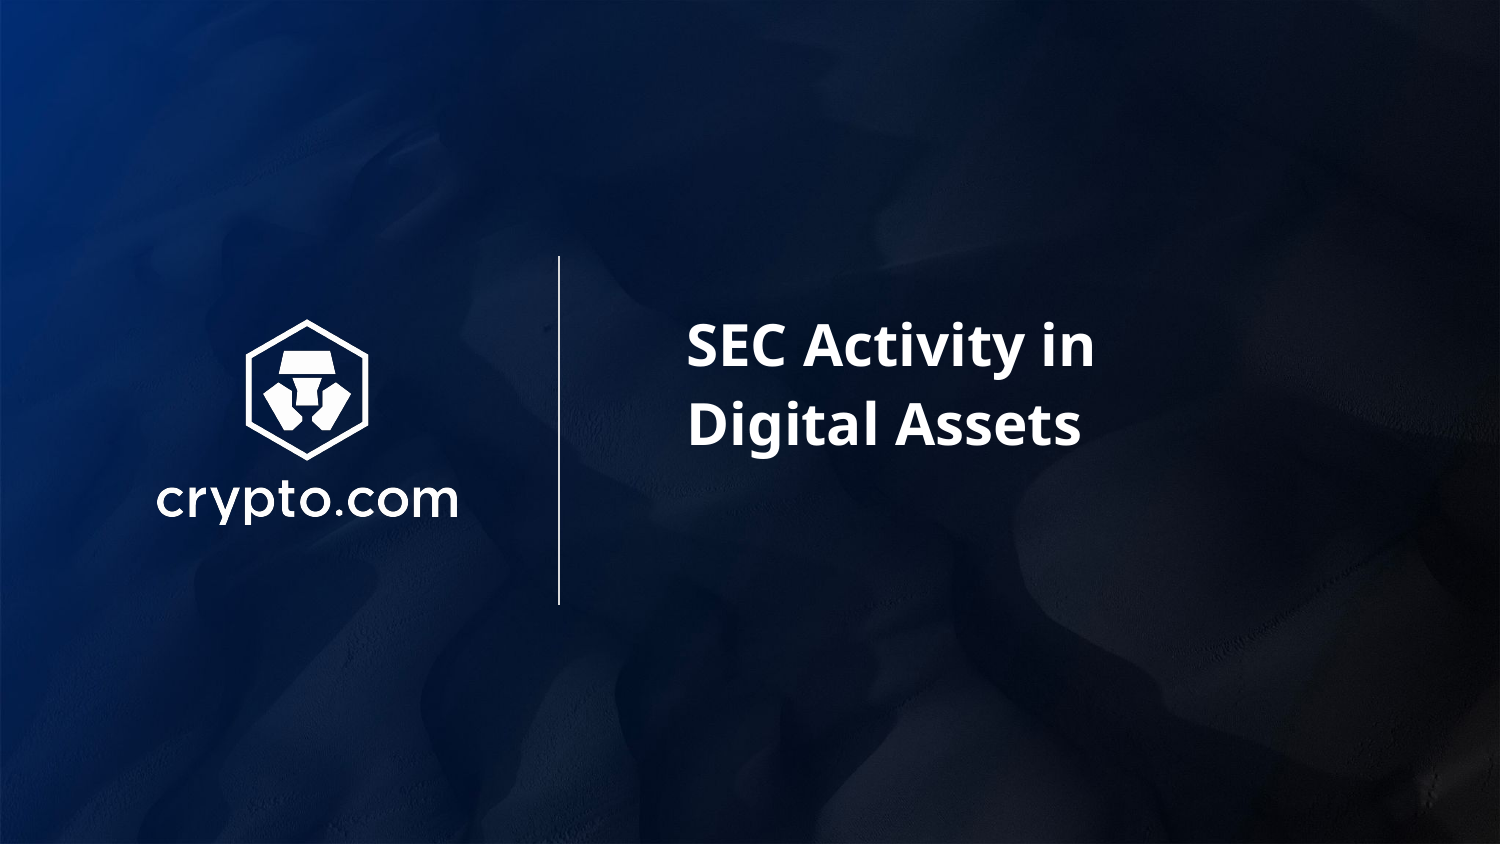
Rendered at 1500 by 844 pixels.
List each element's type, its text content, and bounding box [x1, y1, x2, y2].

title SEC Activity in Digital Assets [671, 209, 1375, 508]
picture [0, 0, 1500, 844]
